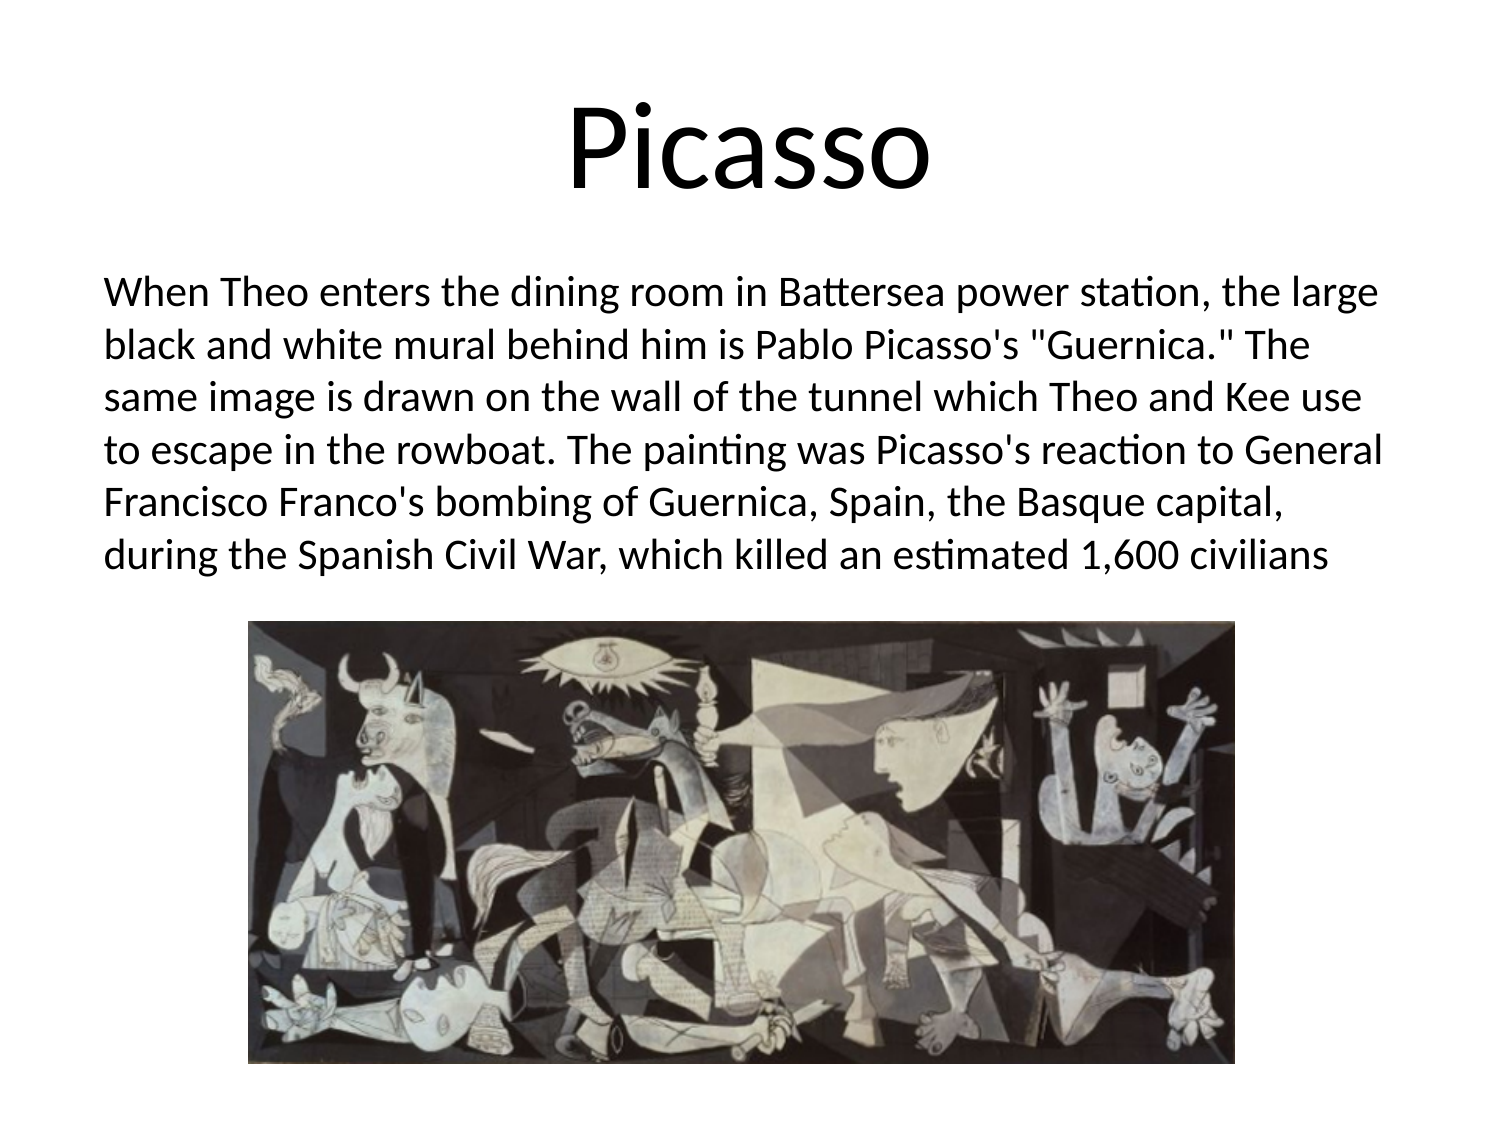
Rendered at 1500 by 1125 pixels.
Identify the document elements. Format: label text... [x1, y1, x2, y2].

title Picasso [75, 45, 1425, 233]
list When Theo enters the dining room in Battersea power station, the large black and white mural behind him is Pablo Picasso's "Guernica." The same image is drawn on the wall of the tunnel which Theo and Kee use to escape in the rowboat. The painting was Picasso's reaction to General Francisco Franco's bombing of Guernica, Spain, the Basque capital, during the Spanish Civil War, which killed an estimated 1,600 civilians [88, 255, 1412, 598]
picture [248, 621, 1236, 1064]
